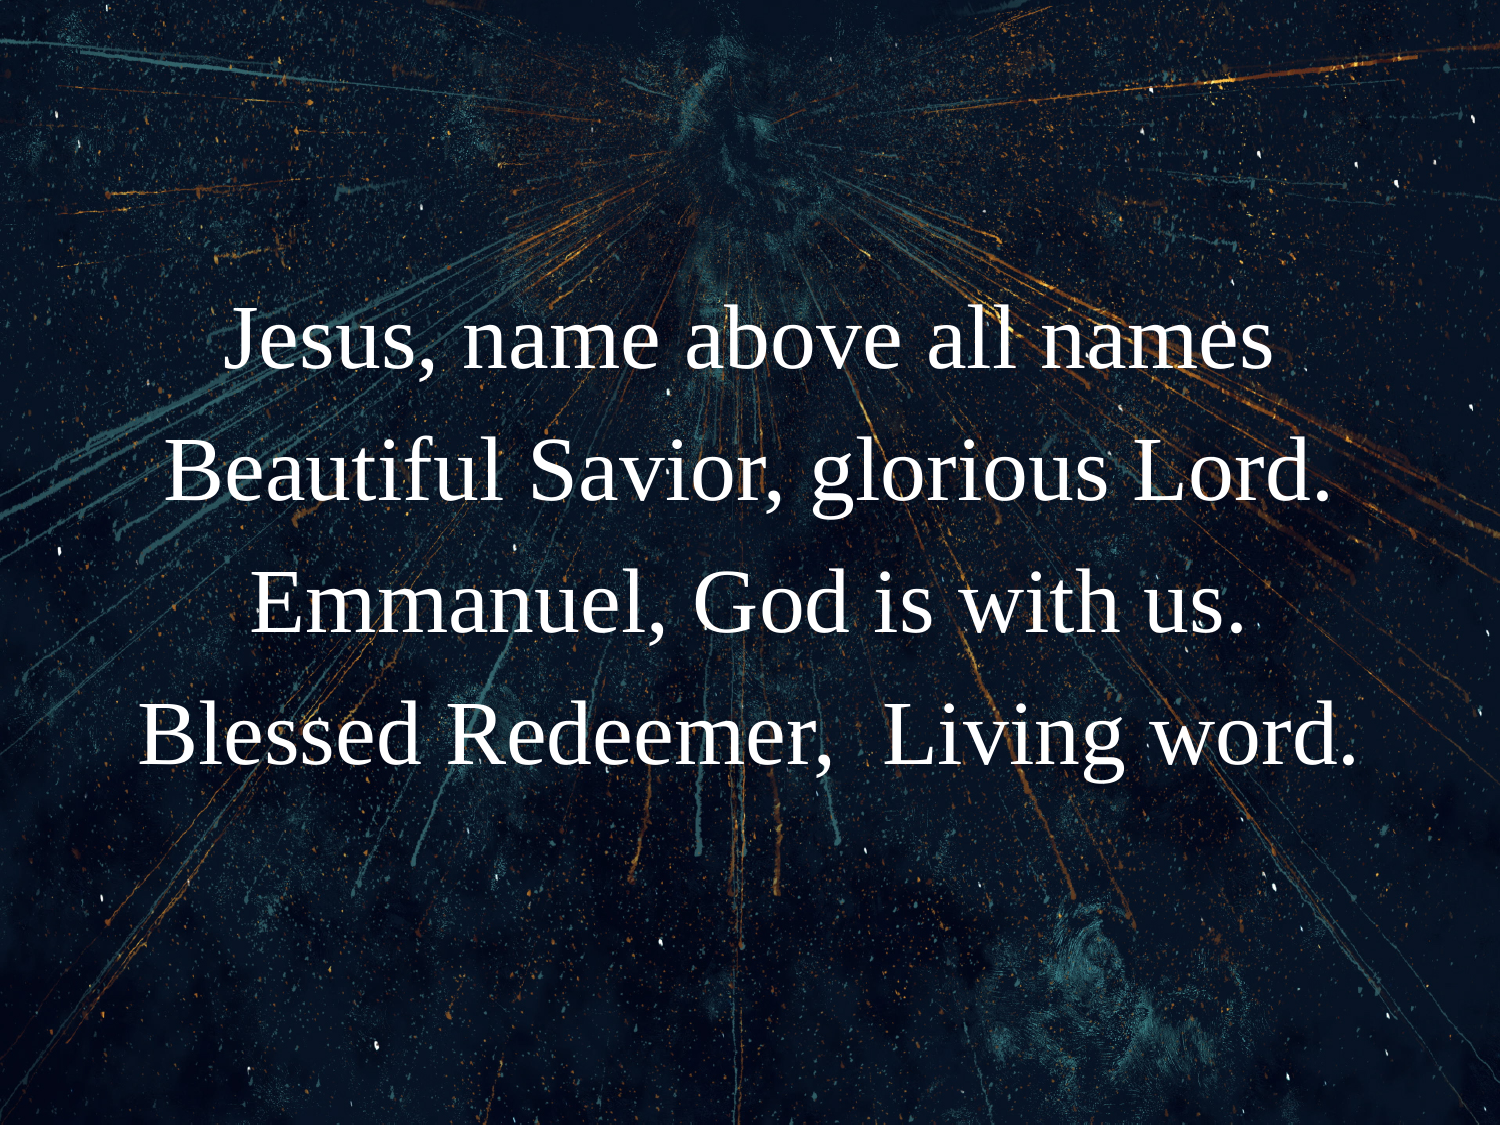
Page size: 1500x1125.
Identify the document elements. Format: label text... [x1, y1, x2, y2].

picture [0, 0, 1500, 1125]
title Jesus, name above all names Beautiful Savior, glorious Lord. Emmanuel, God is with us. Blessed Redeemer, Living word. [37, 425, 1463, 613]
